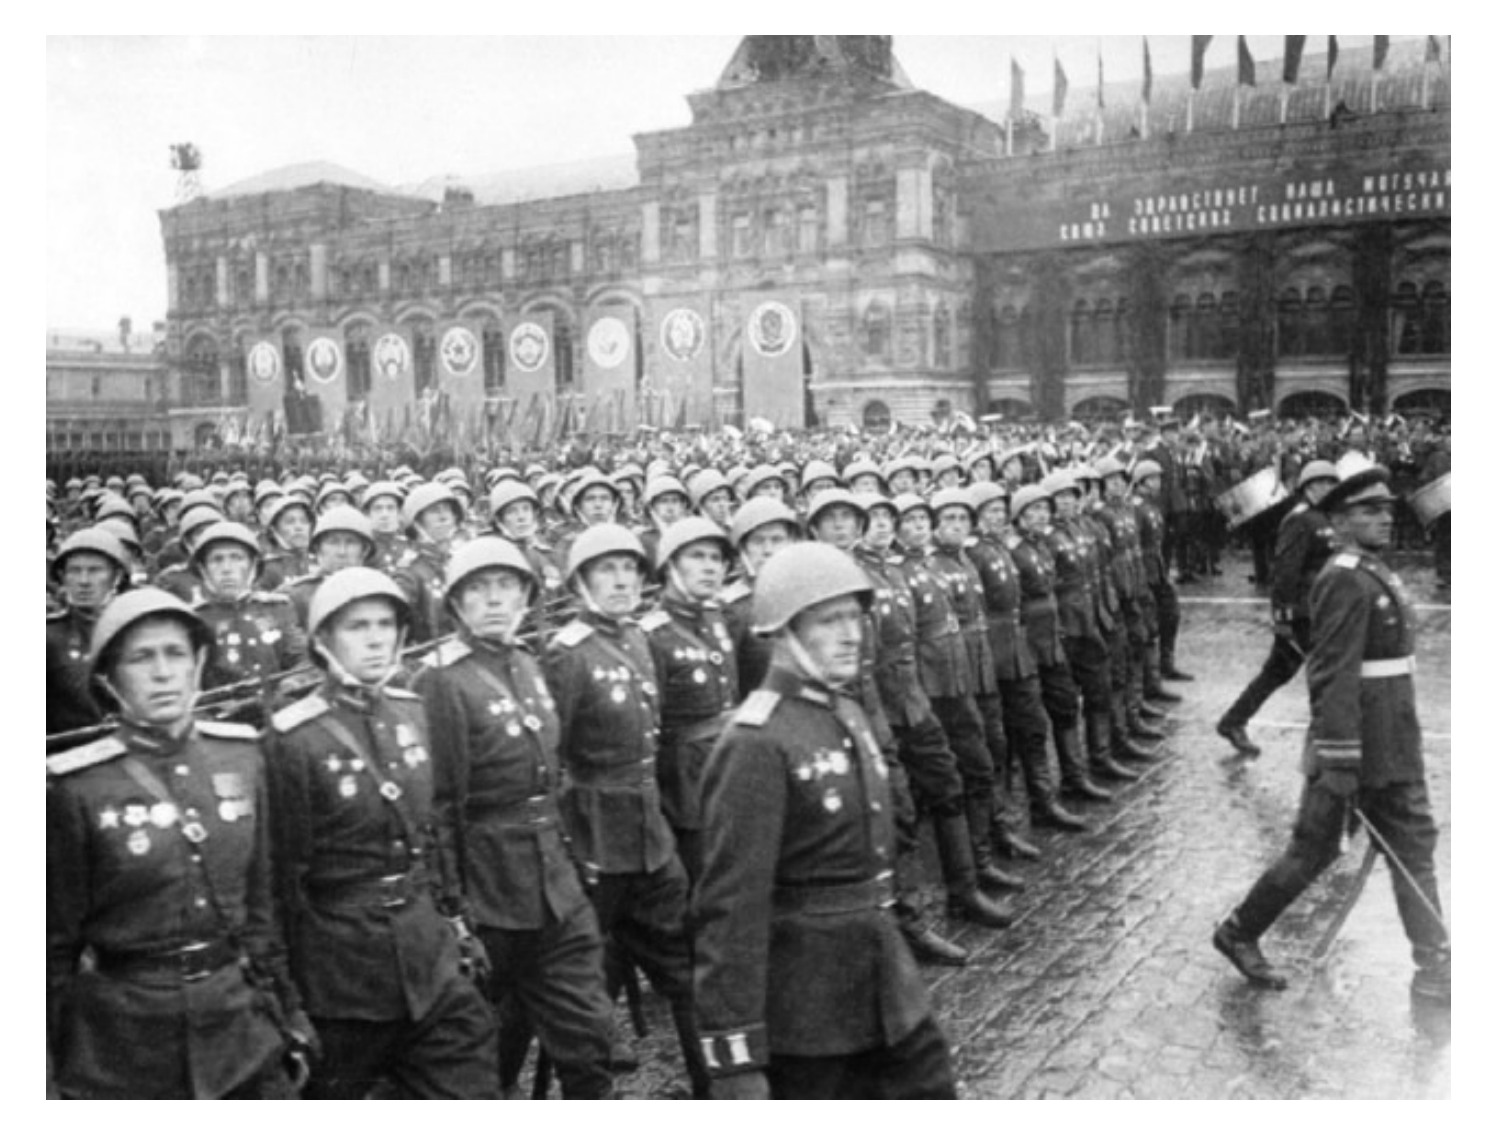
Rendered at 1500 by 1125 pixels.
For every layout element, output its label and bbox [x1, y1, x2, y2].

list [46, 34, 1451, 1100]
